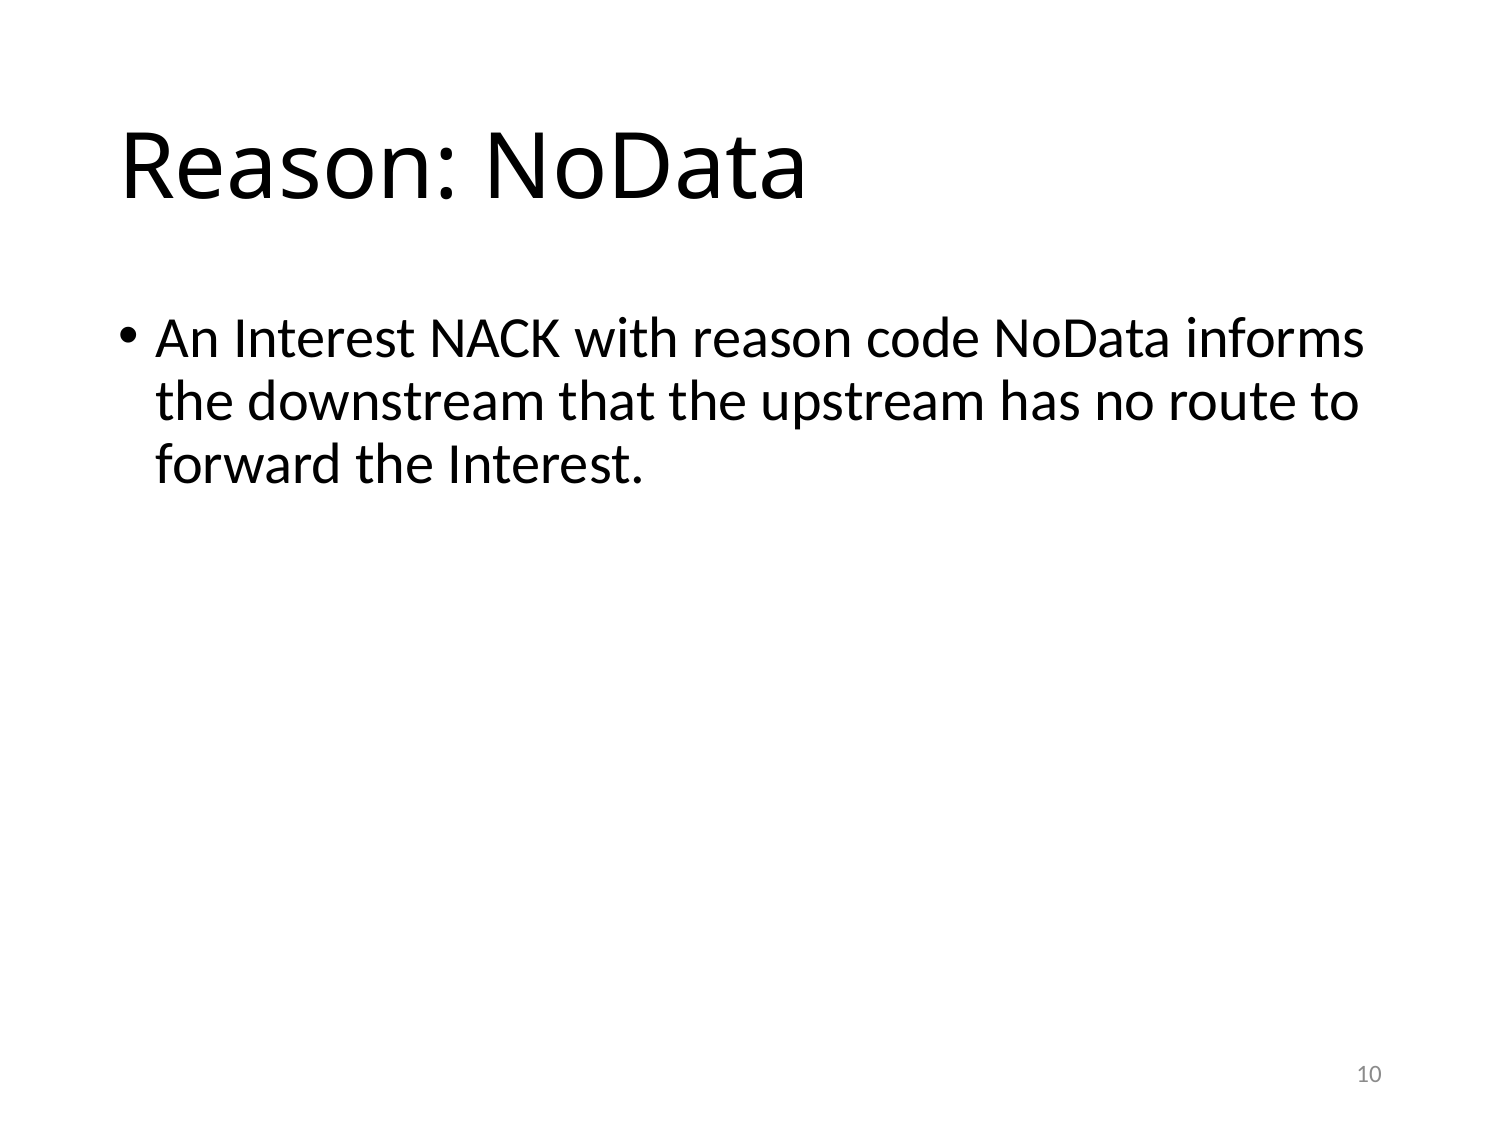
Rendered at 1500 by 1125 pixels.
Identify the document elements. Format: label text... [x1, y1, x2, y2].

list An Interest NACK with reason code NoData informs the downstream that the upstream has no route to forward the Interest. [103, 299, 1397, 1014]
title Reason: NoData [103, 59, 1397, 278]
slide_number 10 [1059, 1042, 1397, 1103]
